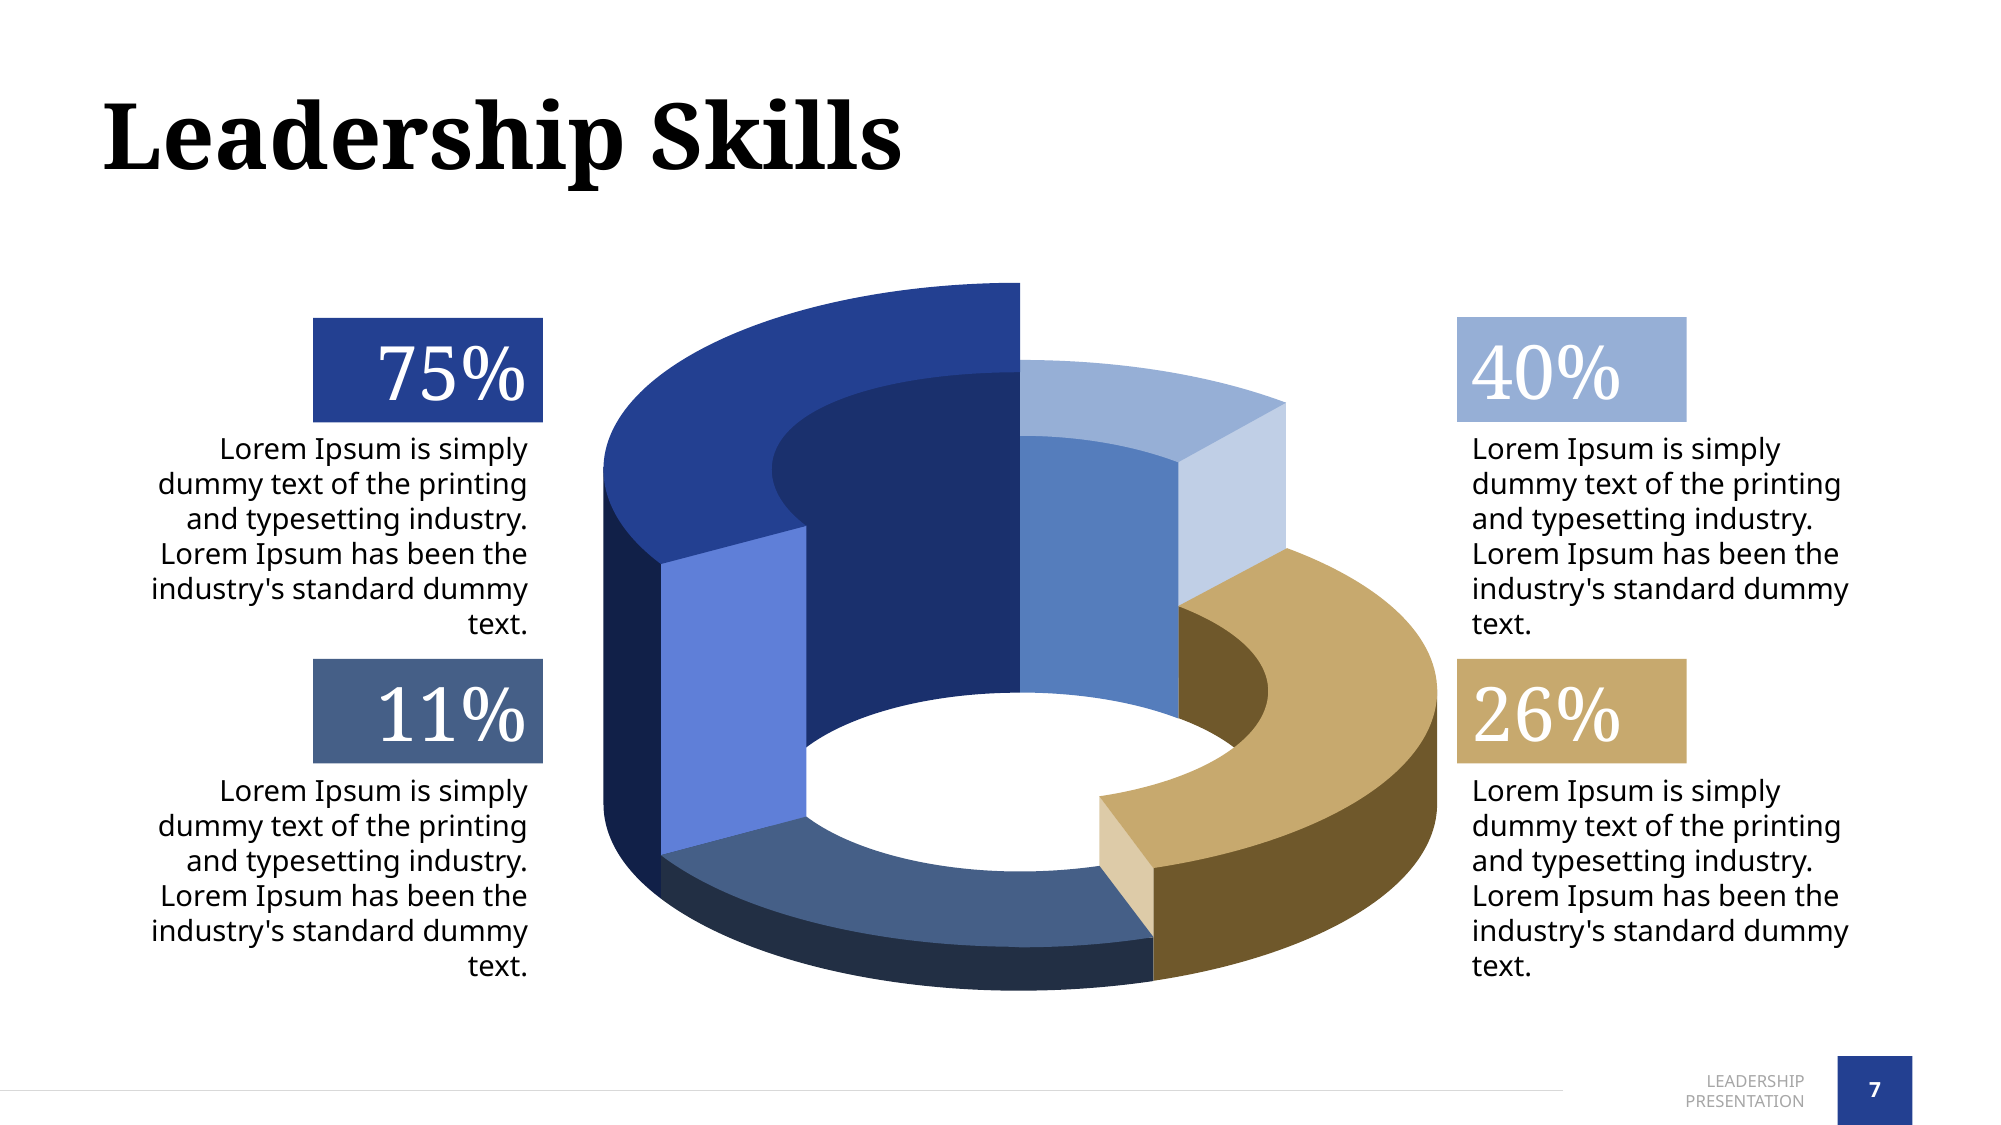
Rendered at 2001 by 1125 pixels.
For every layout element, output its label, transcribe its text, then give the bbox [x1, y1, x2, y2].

text_box 75% [313, 317, 543, 423]
text_box Lorem Ipsum is simply dummy text of the printing and typesetting industry. Lorem Ipsum has been the industry's standard dummy text. [115, 423, 543, 648]
text_box 26% [1457, 658, 1687, 764]
text_box 40% [1457, 317, 1687, 422]
text_box Lorem Ipsum is simply dummy text of the printing and typesetting industry. Lorem Ipsum has been the industry's standard dummy text. [1457, 764, 1885, 990]
text_box Lorem Ipsum is simply dummy text of the printing and typesetting industry. Lorem Ipsum has been the industry's standard dummy text. [1457, 423, 1885, 648]
text_box Lorem Ipsum is simply dummy text of the printing and typesetting industry. Lorem Ipsum has been the industry's standard dummy text. [115, 764, 543, 990]
text_box 11% [313, 658, 543, 764]
title Leadership Skills [87, 66, 1913, 213]
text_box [603, 282, 1438, 991]
